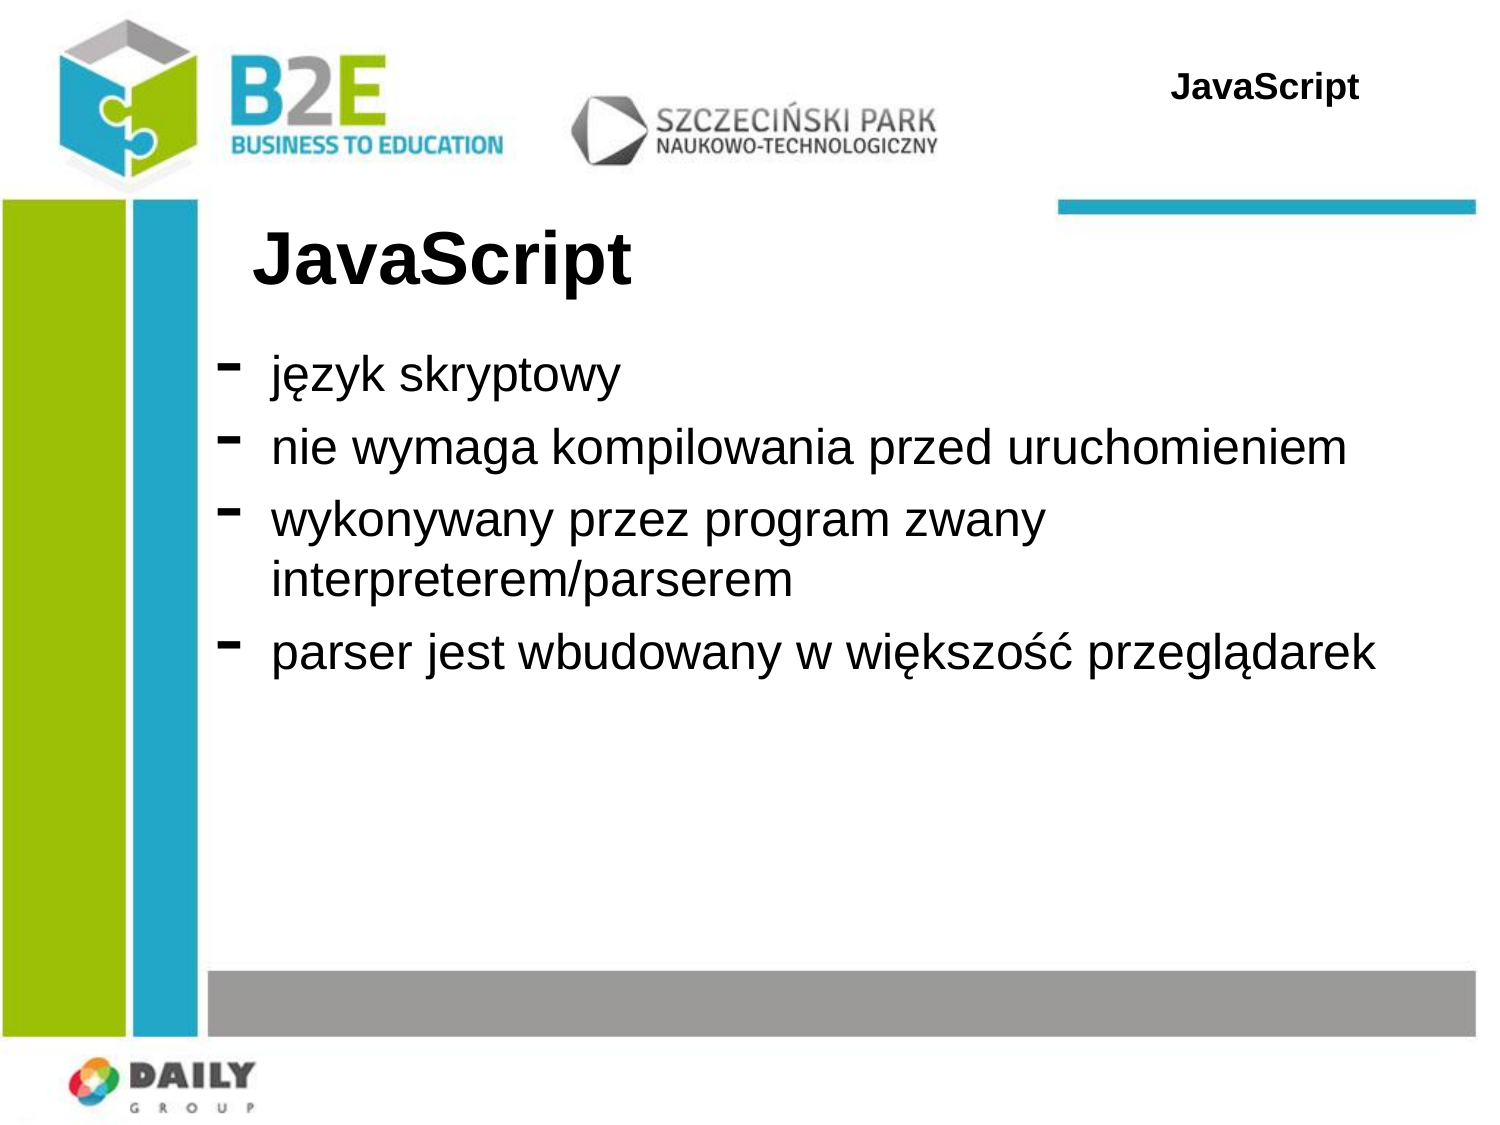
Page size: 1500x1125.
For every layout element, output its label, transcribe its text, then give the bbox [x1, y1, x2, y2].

text_box JavaScript [1155, 54, 1375, 115]
list język skryptowy nie wymaga kompilowania przed uruchomieniem wykonywany przez program zwany interpreterem/parserem parser jest wbudowany w większość przeglądarek [200, 326, 1473, 966]
picture [0, 0, 1500, 1125]
title JavaScript [200, 218, 1473, 315]
